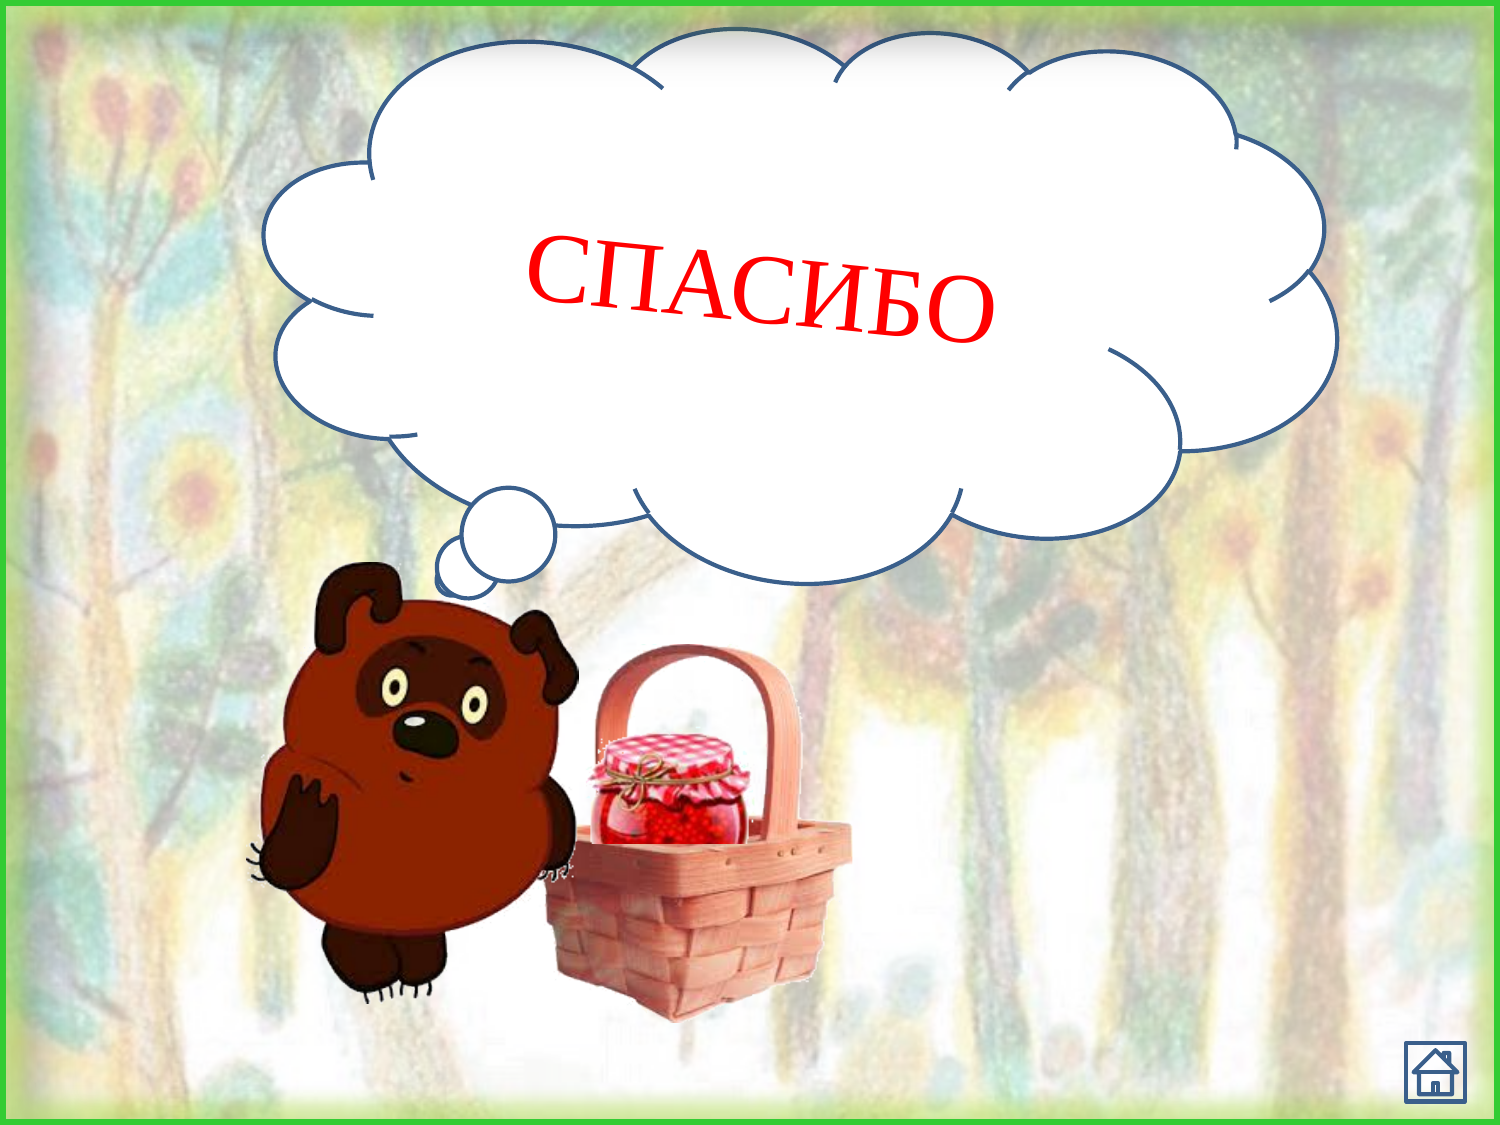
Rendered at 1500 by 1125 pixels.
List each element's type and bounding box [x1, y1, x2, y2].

text_box [1404, 1041, 1467, 1104]
picture [245, 562, 856, 1023]
text_box [0, 0, 1500, 1125]
